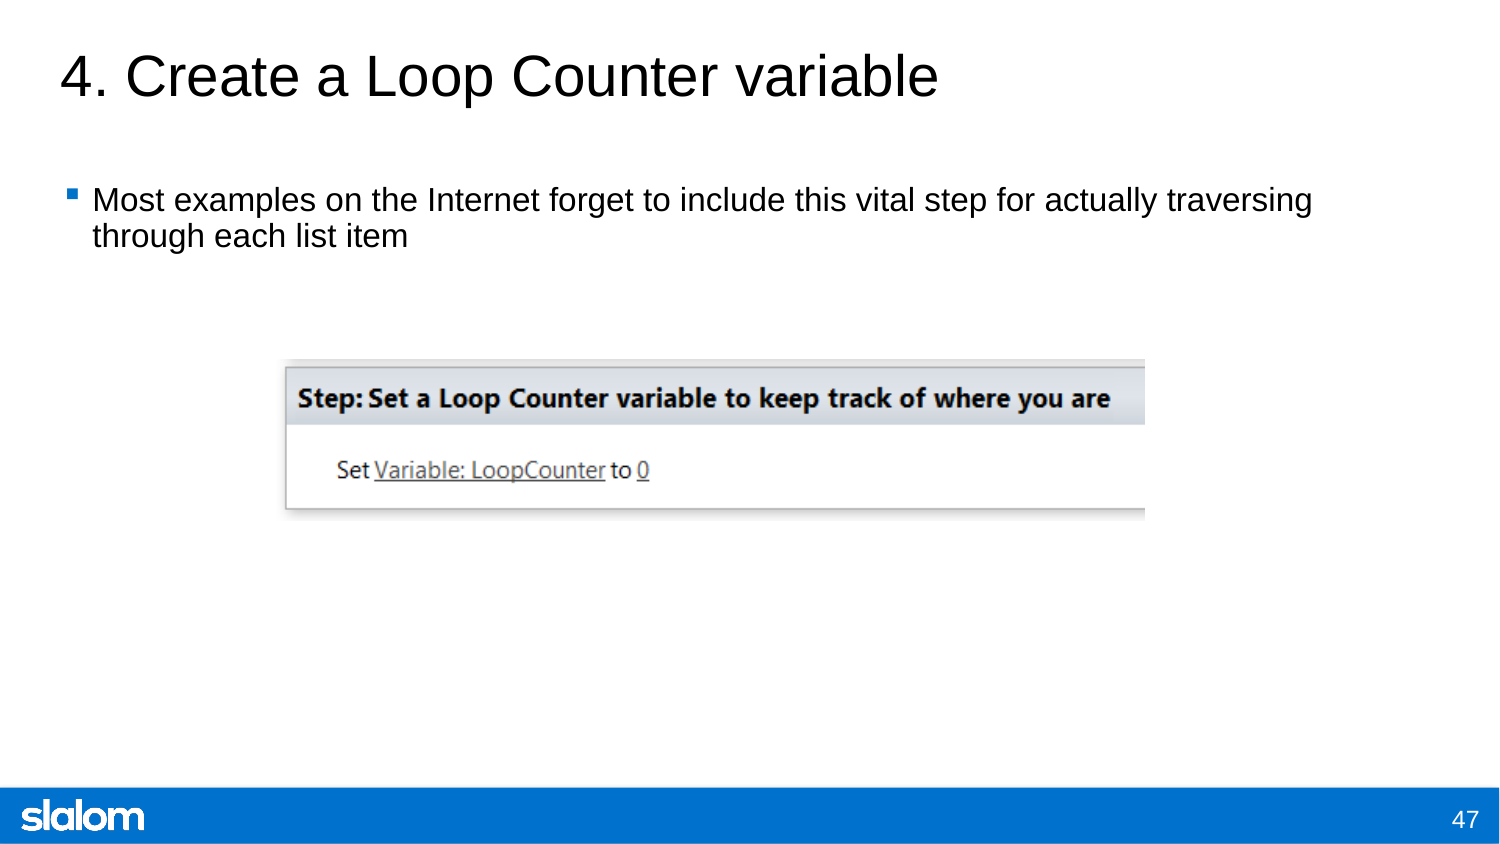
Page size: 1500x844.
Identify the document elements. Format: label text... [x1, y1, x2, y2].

slide_number 47 [1144, 806, 1495, 831]
picture [21, 799, 144, 831]
picture [275, 359, 1146, 521]
list Most examples on the Internet forget to include this vital step for actually traversing through each list item [64, 175, 1436, 263]
title 4. Create a Loop Counter variable [38, 34, 1463, 118]
